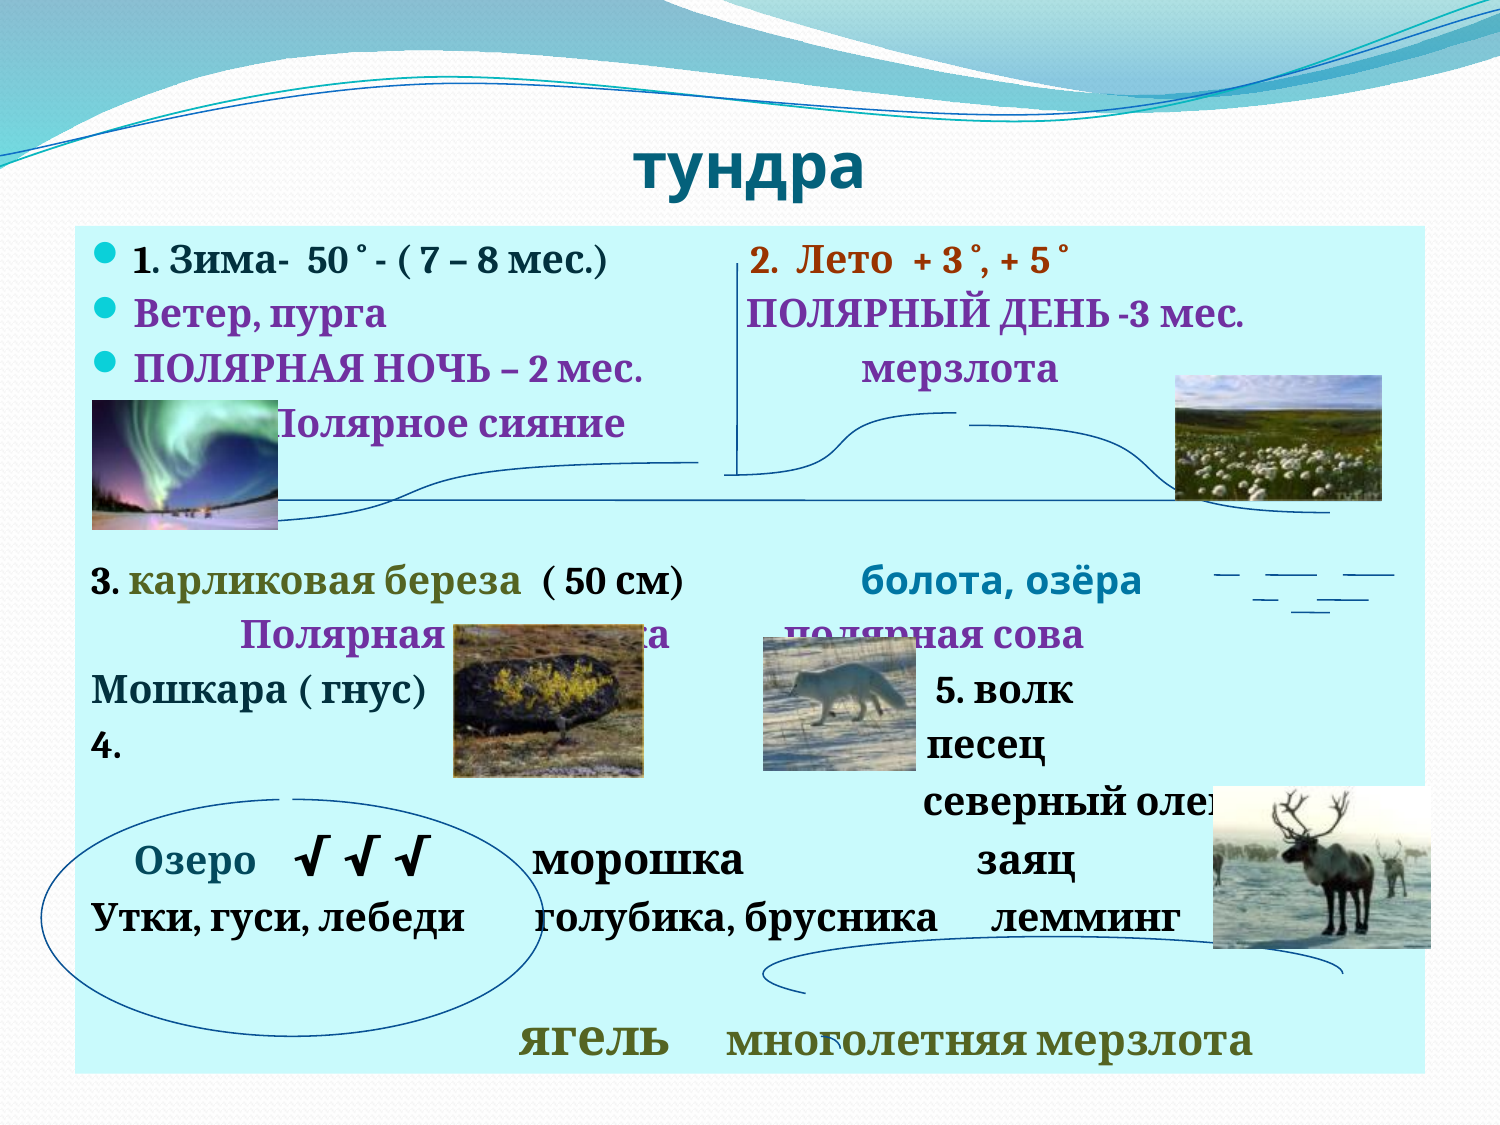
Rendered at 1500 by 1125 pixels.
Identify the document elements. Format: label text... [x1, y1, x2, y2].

picture [1213, 786, 1431, 950]
picture [453, 624, 644, 779]
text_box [723, 412, 957, 476]
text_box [284, 462, 699, 499]
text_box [968, 424, 1168, 499]
text_box [820, 1035, 842, 1049]
list 1. Зима- 50 ˚ - ( 7 – 8 мес.) 2. Лето + 3 ˚, + 5 ˚ Ветер, пурга ПОЛЯРНЫЙ ДЕНЬ -3 мес. ПОЛЯРНАЯ НОЧЬ – 2 мес. мерзлота Полярное сияние 3. карликовая береза ( 50 см) болота, озёра Полярная куропатка полярная сова Мошкара ( гнус) 5. волк 4. песец северный олень Озеро √ √ √ морошка заяц Утки, гуси, лебеди голубика, брусника лемминг ягель многолетняя мерзлота [75, 225, 1425, 1074]
picture [762, 637, 916, 771]
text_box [284, 512, 699, 526]
title тундра [75, 115, 1425, 201]
text_box [762, 935, 1344, 995]
picture [1175, 375, 1382, 501]
text_box [40, 798, 545, 1038]
picture [92, 400, 278, 530]
